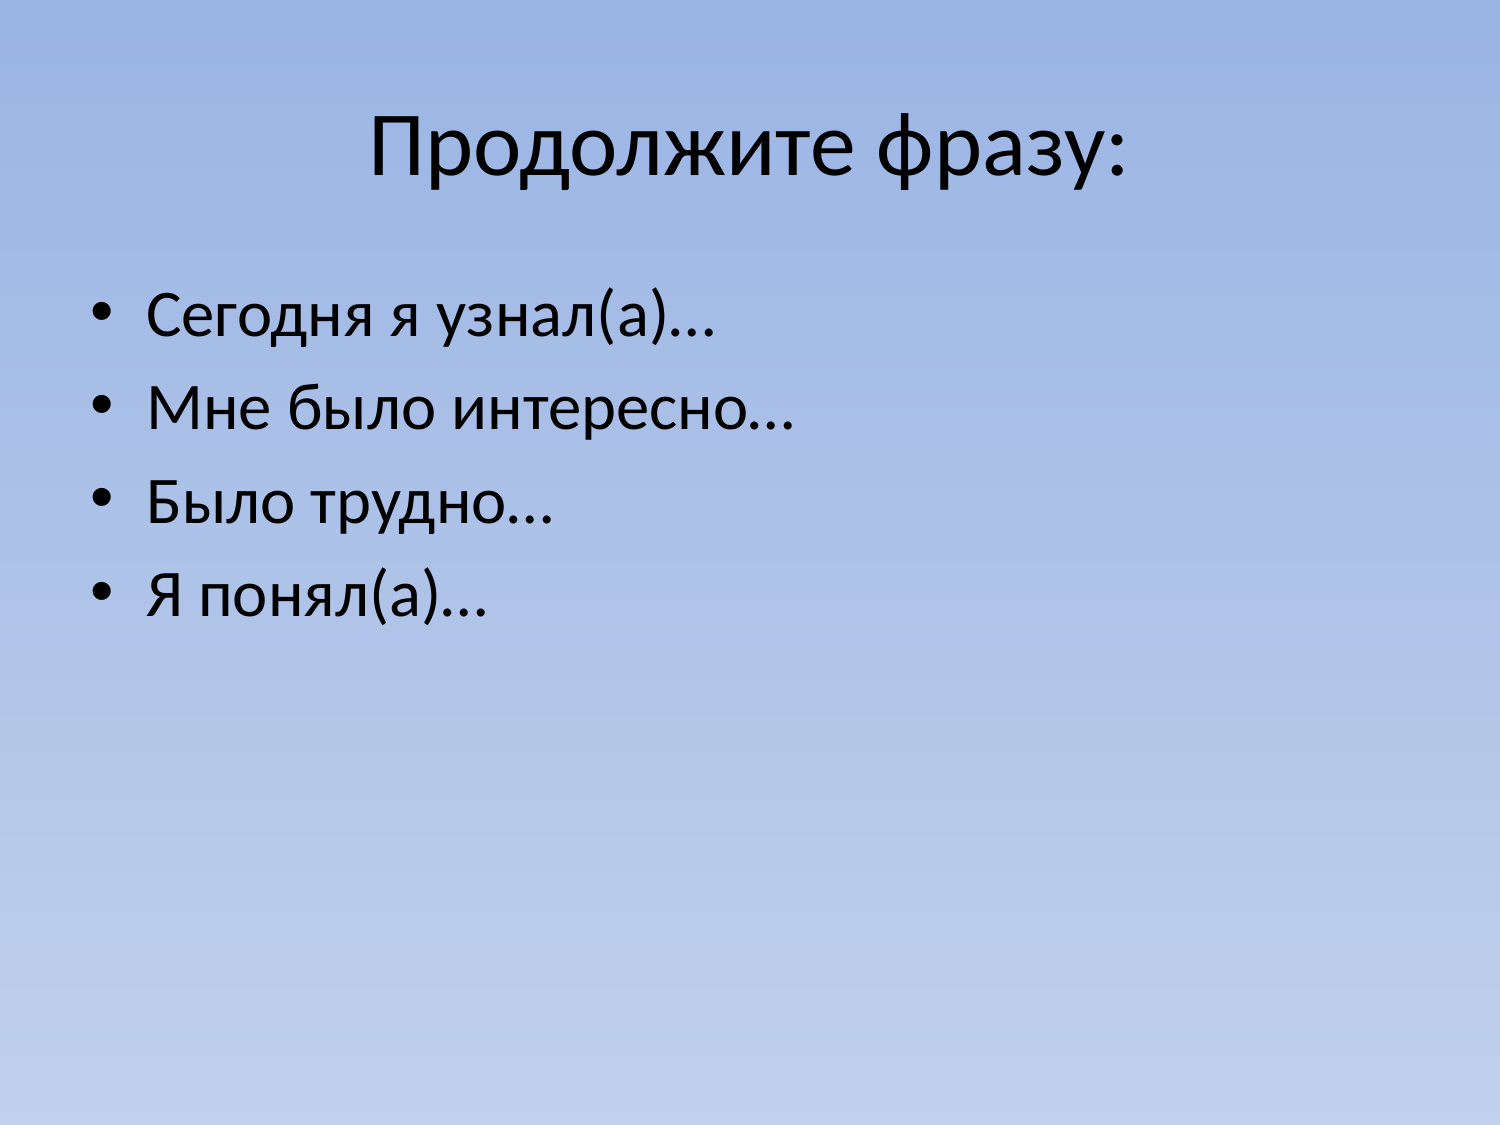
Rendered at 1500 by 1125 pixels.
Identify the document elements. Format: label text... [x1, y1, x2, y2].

title Продолжите фразу: [75, 45, 1425, 233]
list Сегодня я узнал(а)… Мне было интересно… Было трудно… Я понял(а)… [75, 262, 1425, 1005]
